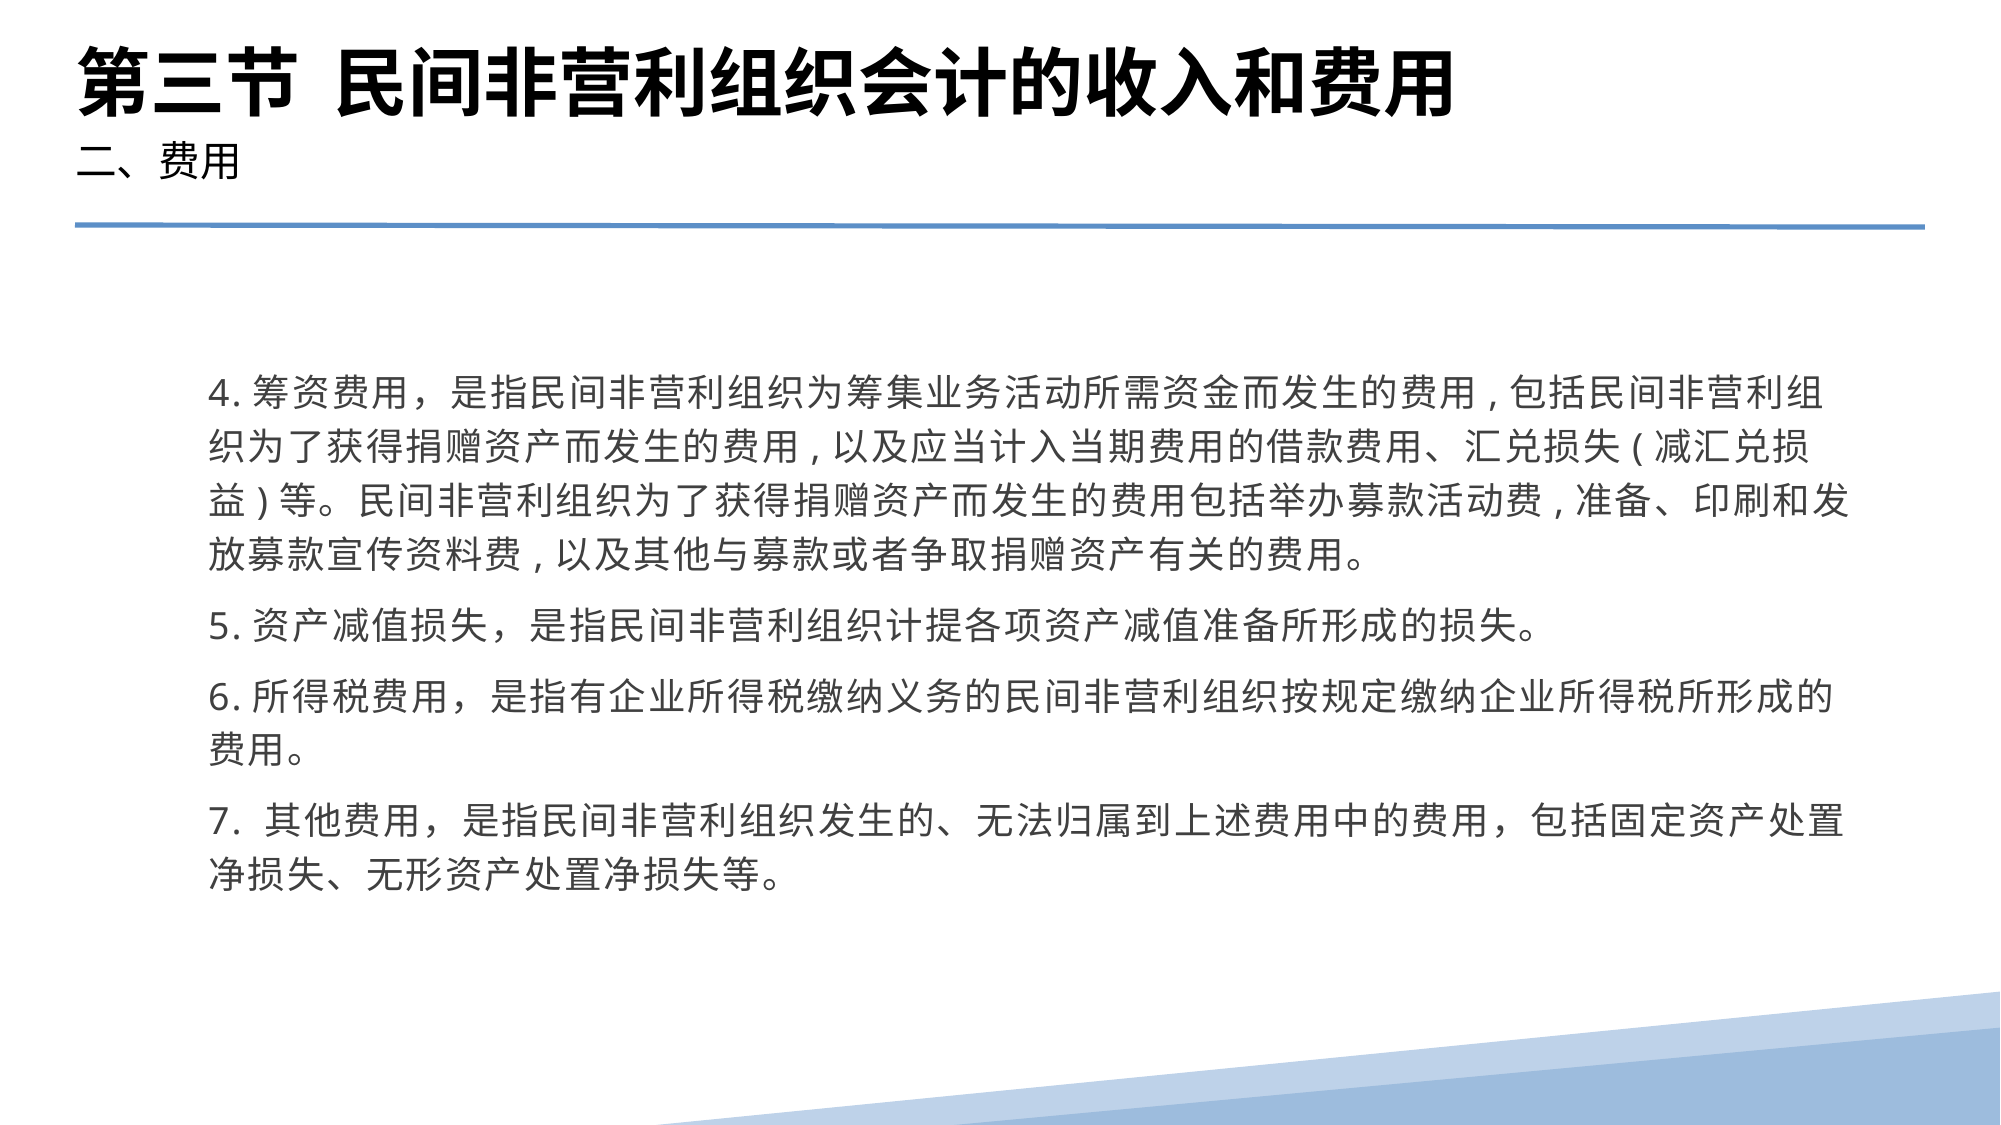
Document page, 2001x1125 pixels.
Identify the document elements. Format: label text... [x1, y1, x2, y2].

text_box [656, 991, 2000, 1125]
text_box 二、费用 [75, 124, 1925, 200]
text_box 第三节 民间非营利组织会计的收入和费用 [75, 24, 1925, 124]
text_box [74, 224, 1925, 228]
text_box 4.筹资费用，是指民间非营利组织为筹集业务活动所需资金而发生的费用,包括民间非营利组织为了获得捐赠资产而发生的费用,以及应当计入当期费用的借款费用、汇兑损失(减汇兑损益)等。民间非营利组织为了获得捐赠资产而发生的费用包括举办募款活动费,准备、印刷和发放募款宣传资料费,以及其他与募款或者争取捐赠资产有关的费用。 5.资产减值损失，是指民间非营利组织计提各项资产减值准备所形成的损失。 6.所得税费用，是指有企业所得税缴纳义务的民间非营利组织按规定缴纳企业所得税所形成的费用。 7. 其他费用，是指民间非营利组织发生的、无法归属到上述费用中的费用，包括固定资产处置净损失、无形资产处置净损失等。 [197, 272, 1871, 984]
